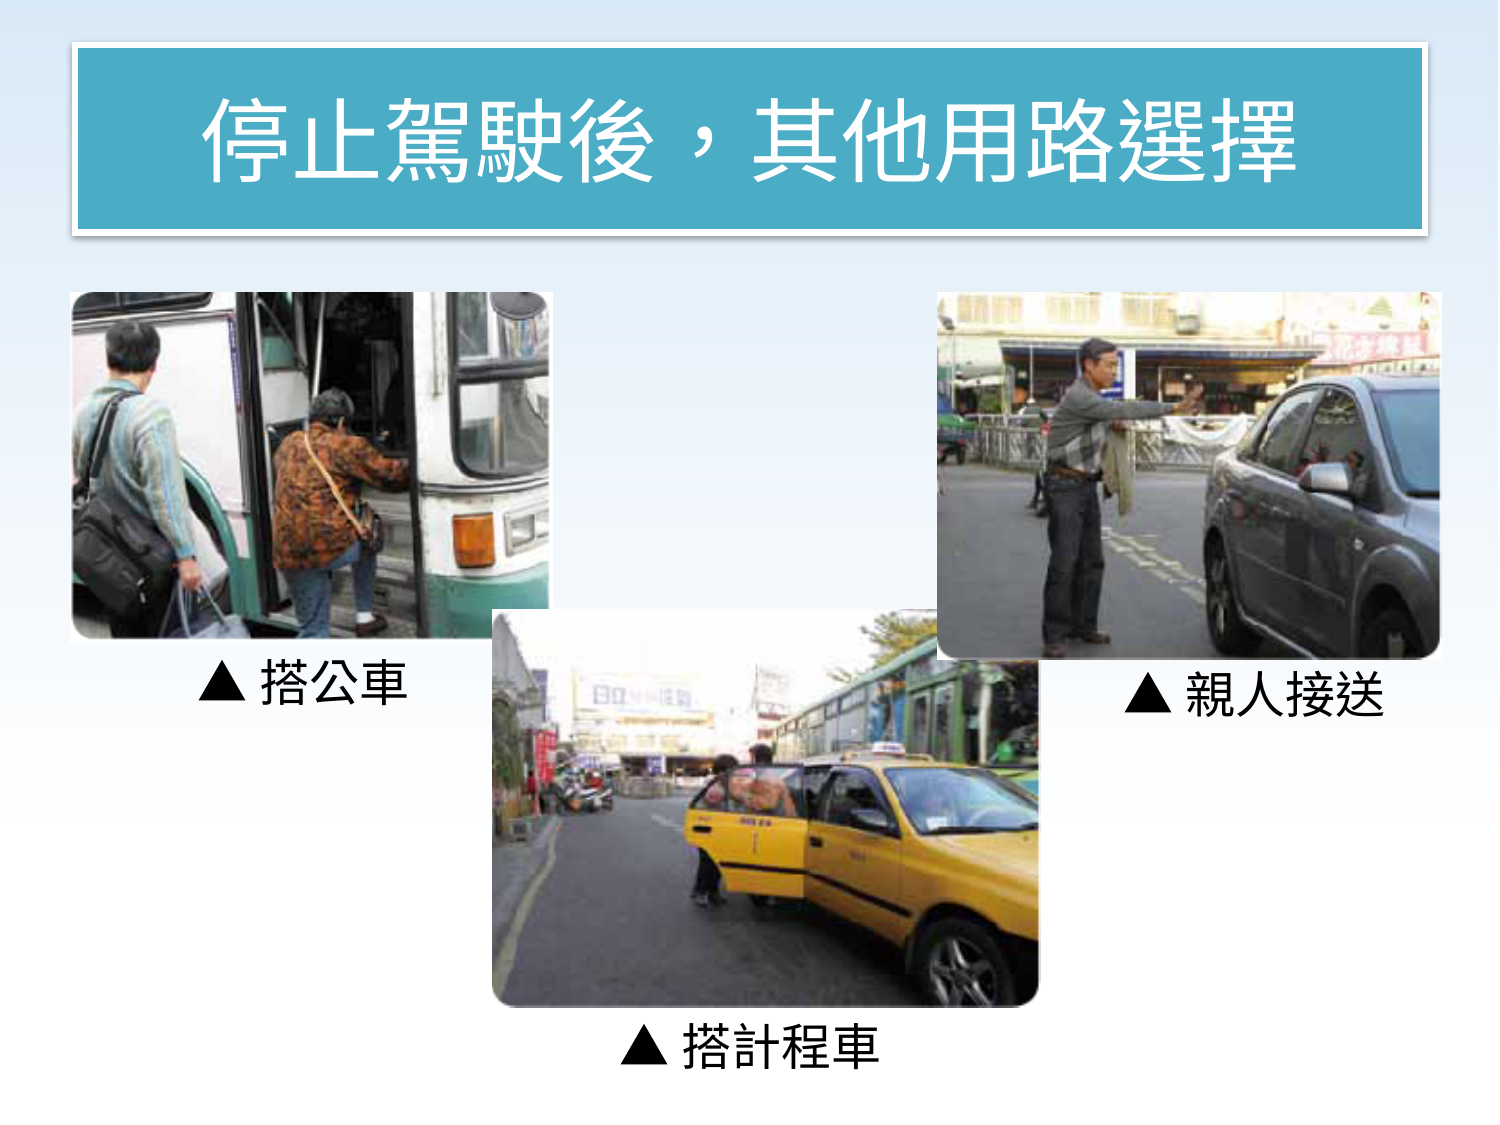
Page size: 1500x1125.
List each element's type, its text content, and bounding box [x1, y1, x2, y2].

picture [0, 0, 1500, 1125]
text_box ▲親人接送 [1108, 668, 1401, 731]
text_box ▲搭公車 [182, 651, 425, 720]
text_box ▲搭計程車 [605, 1017, 897, 1083]
title 停止駕駛後，其他用路選擇 [72, 42, 1428, 236]
